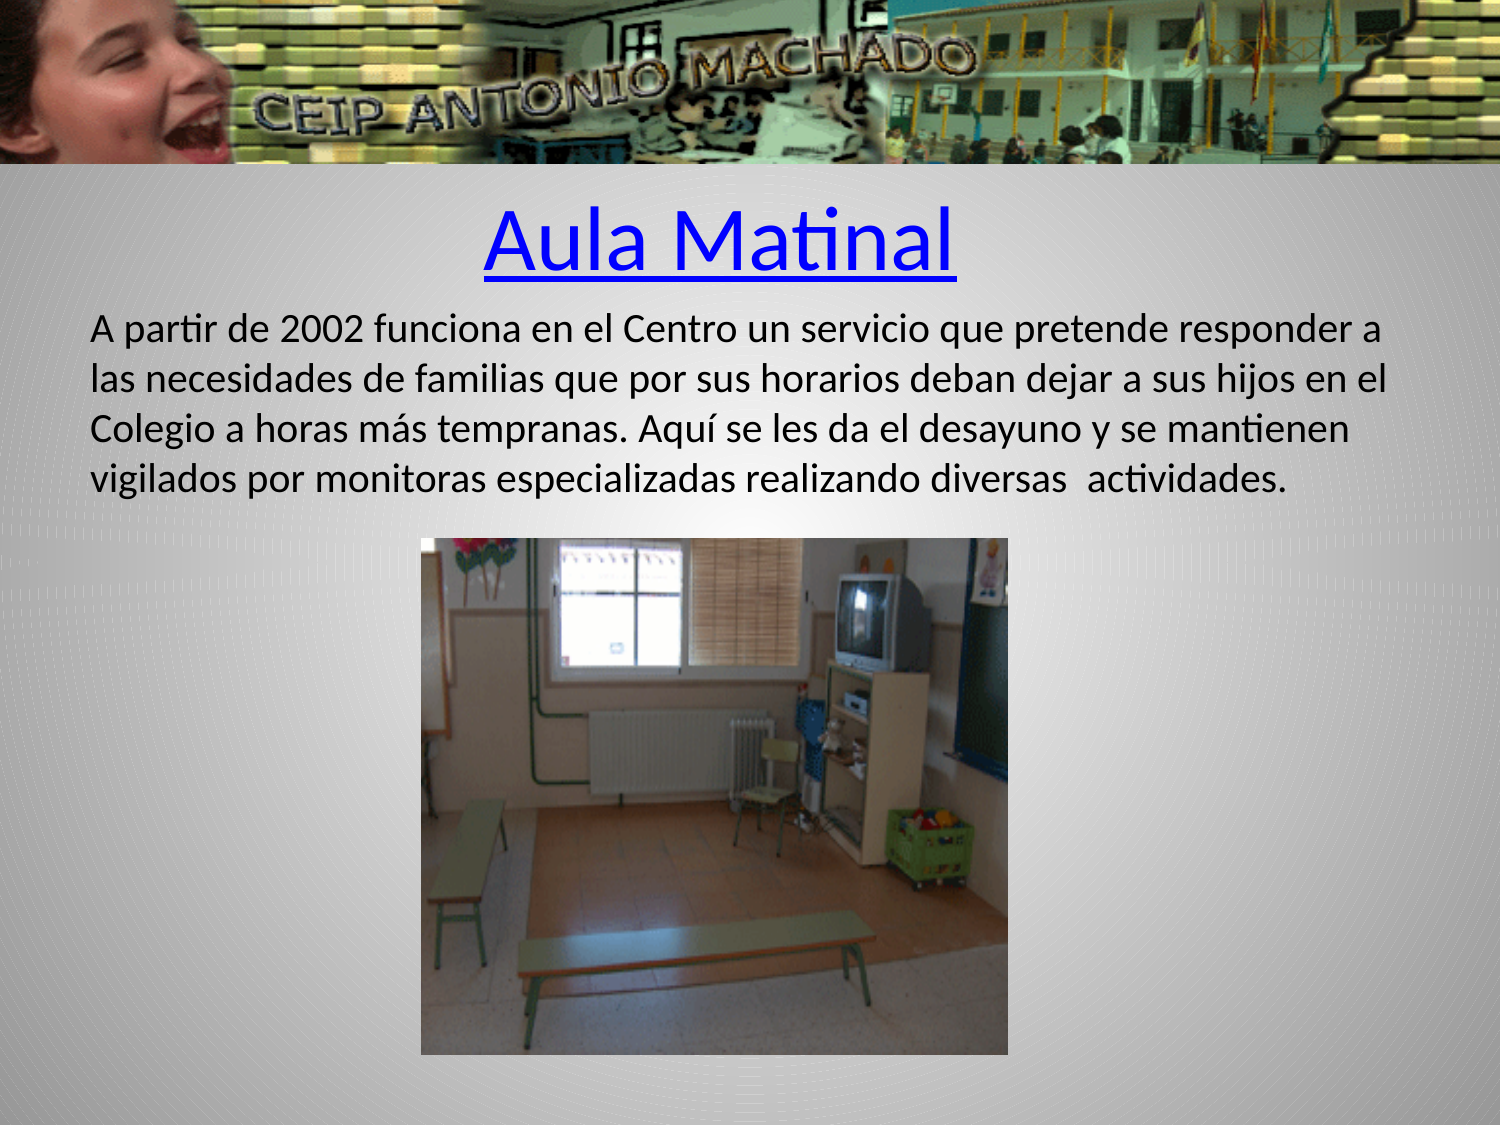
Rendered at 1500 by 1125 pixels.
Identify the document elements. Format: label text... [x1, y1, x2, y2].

list A partir de 2002 funciona en el Centro un servicio que pretende responder a las necesidades de familias que por sus horarios deban dejar a sus hijos en el Colegio a horas más tempranas. Aquí se les da el desayuno y se mantienen vigilados por monitoras especializadas realizando diversas actividades. [75, 292, 1442, 1005]
picture [421, 538, 1008, 1055]
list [0, 0, 1500, 165]
title Aula Matinal [468, 176, 1332, 292]
